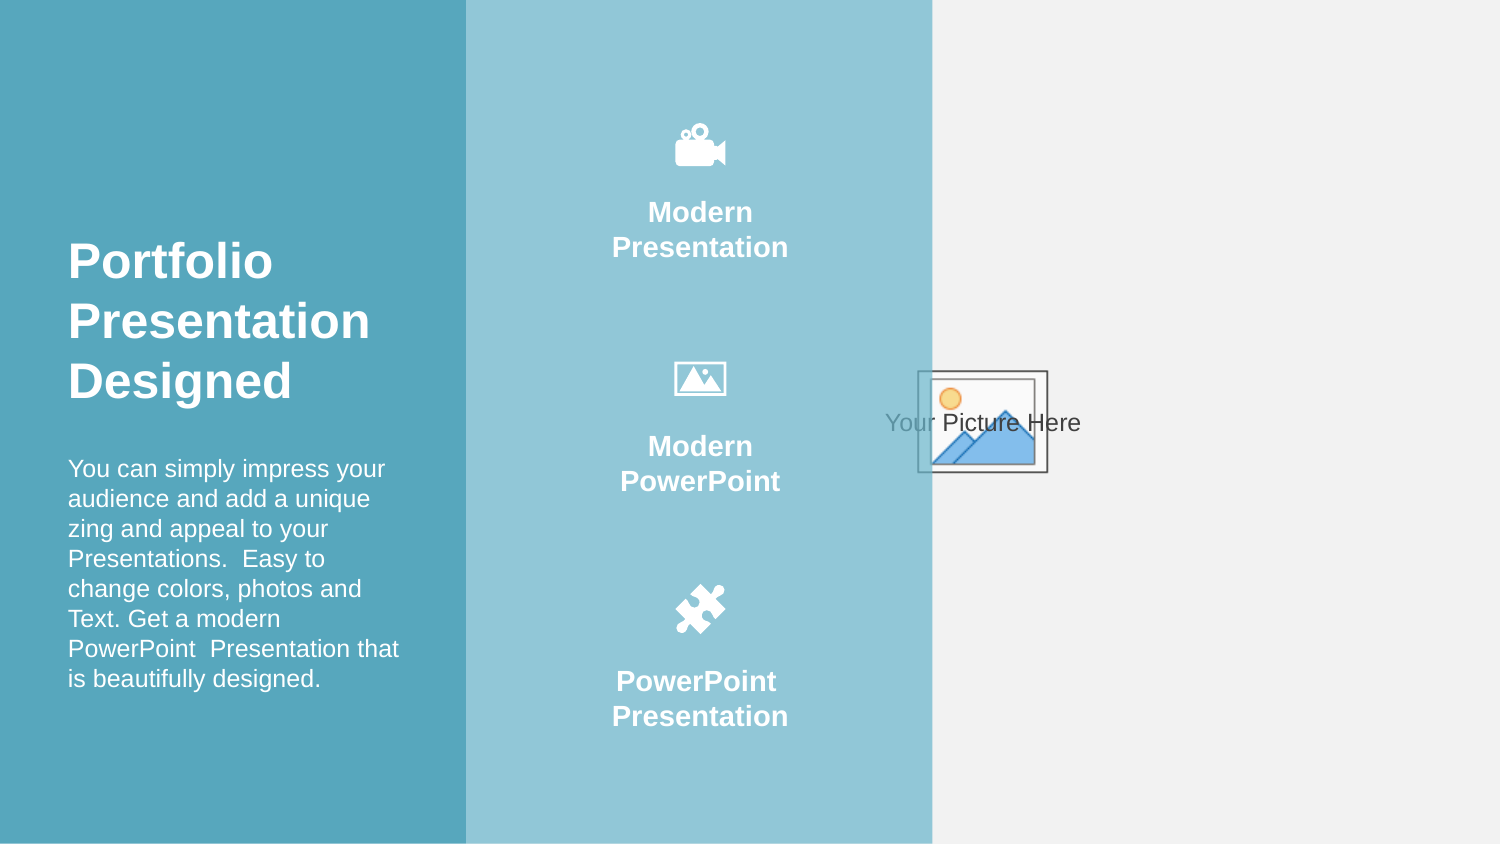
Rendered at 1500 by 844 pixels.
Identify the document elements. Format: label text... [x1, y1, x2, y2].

picture [466, 0, 1500, 844]
text_box Portfolio Presentation Designed [53, 215, 420, 422]
text_box You can simply impress your audience and add a unique zing and appeal to your Presentations. Easy to change colors, photos and Text. Get a modern PowerPoint Presentation that is beautifully designed. [53, 445, 420, 700]
